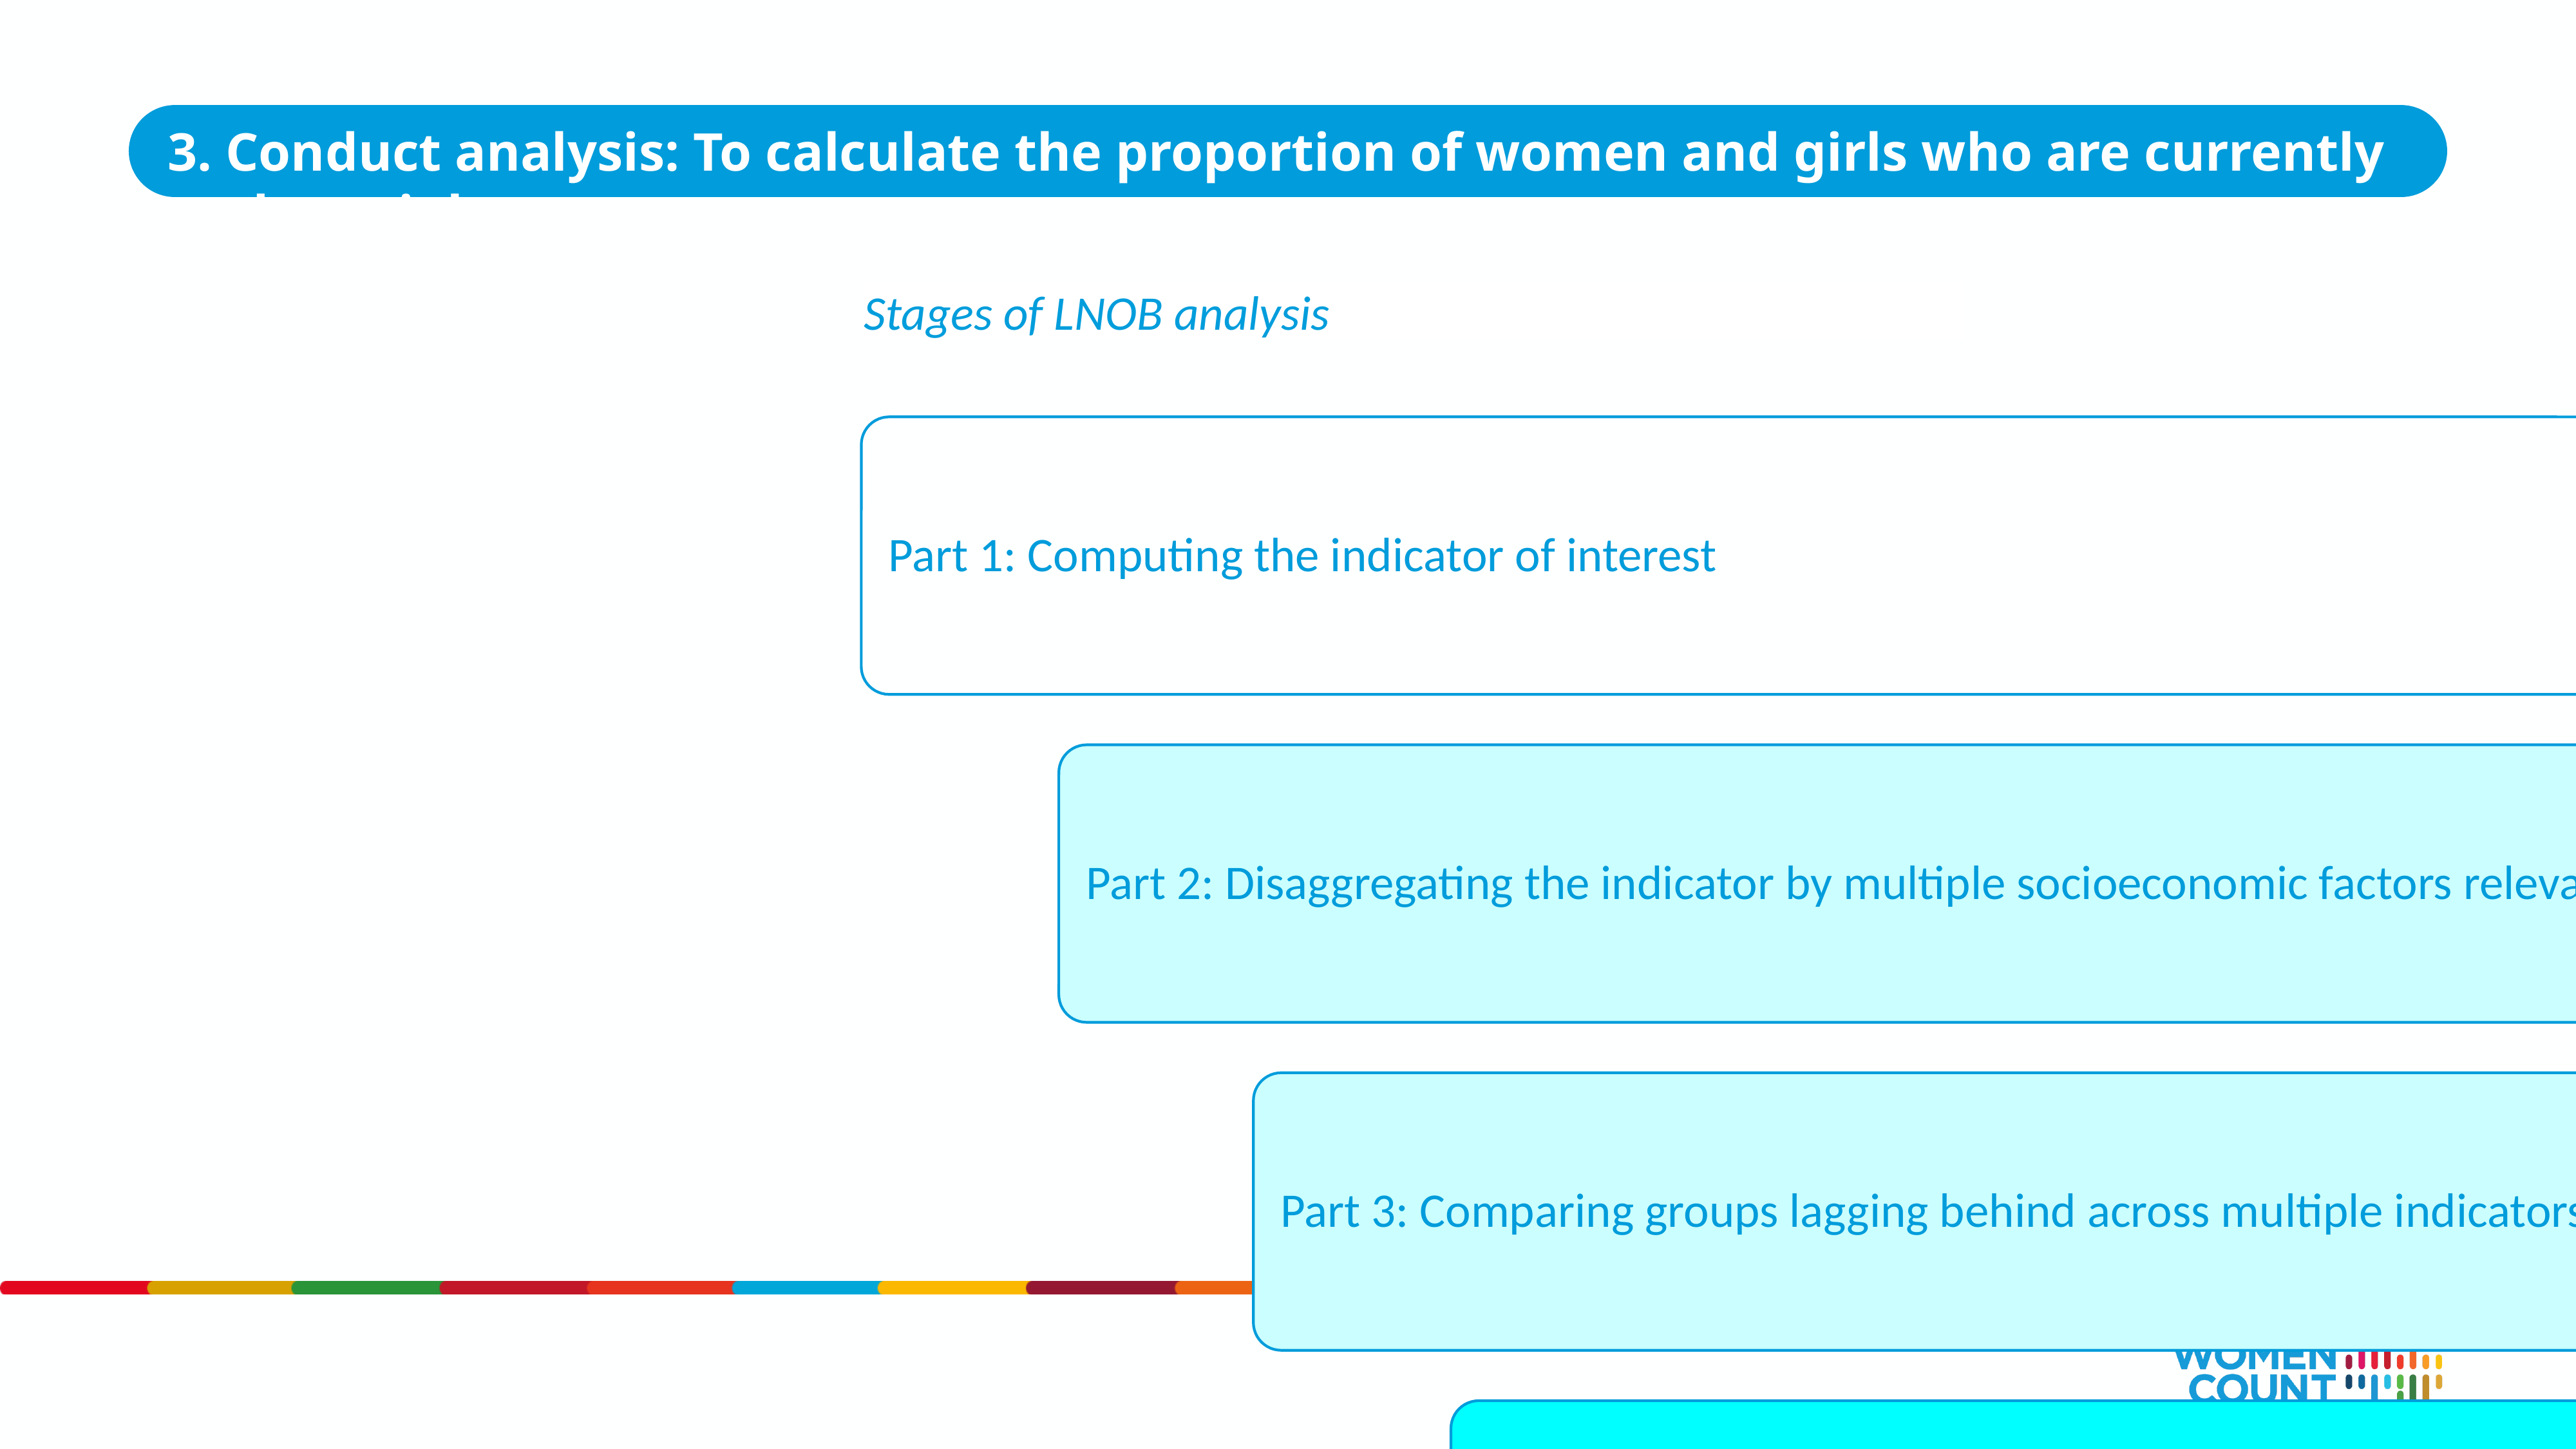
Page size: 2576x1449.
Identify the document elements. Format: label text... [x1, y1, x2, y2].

list 3. Conduct analysis: To calculate the proportion of women and girls who are currently underweight [167, 119, 2411, 182]
picture [257, 194, 264, 197]
picture [402, 194, 410, 197]
picture [451, 194, 459, 197]
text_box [861, 281, 2094, 1110]
